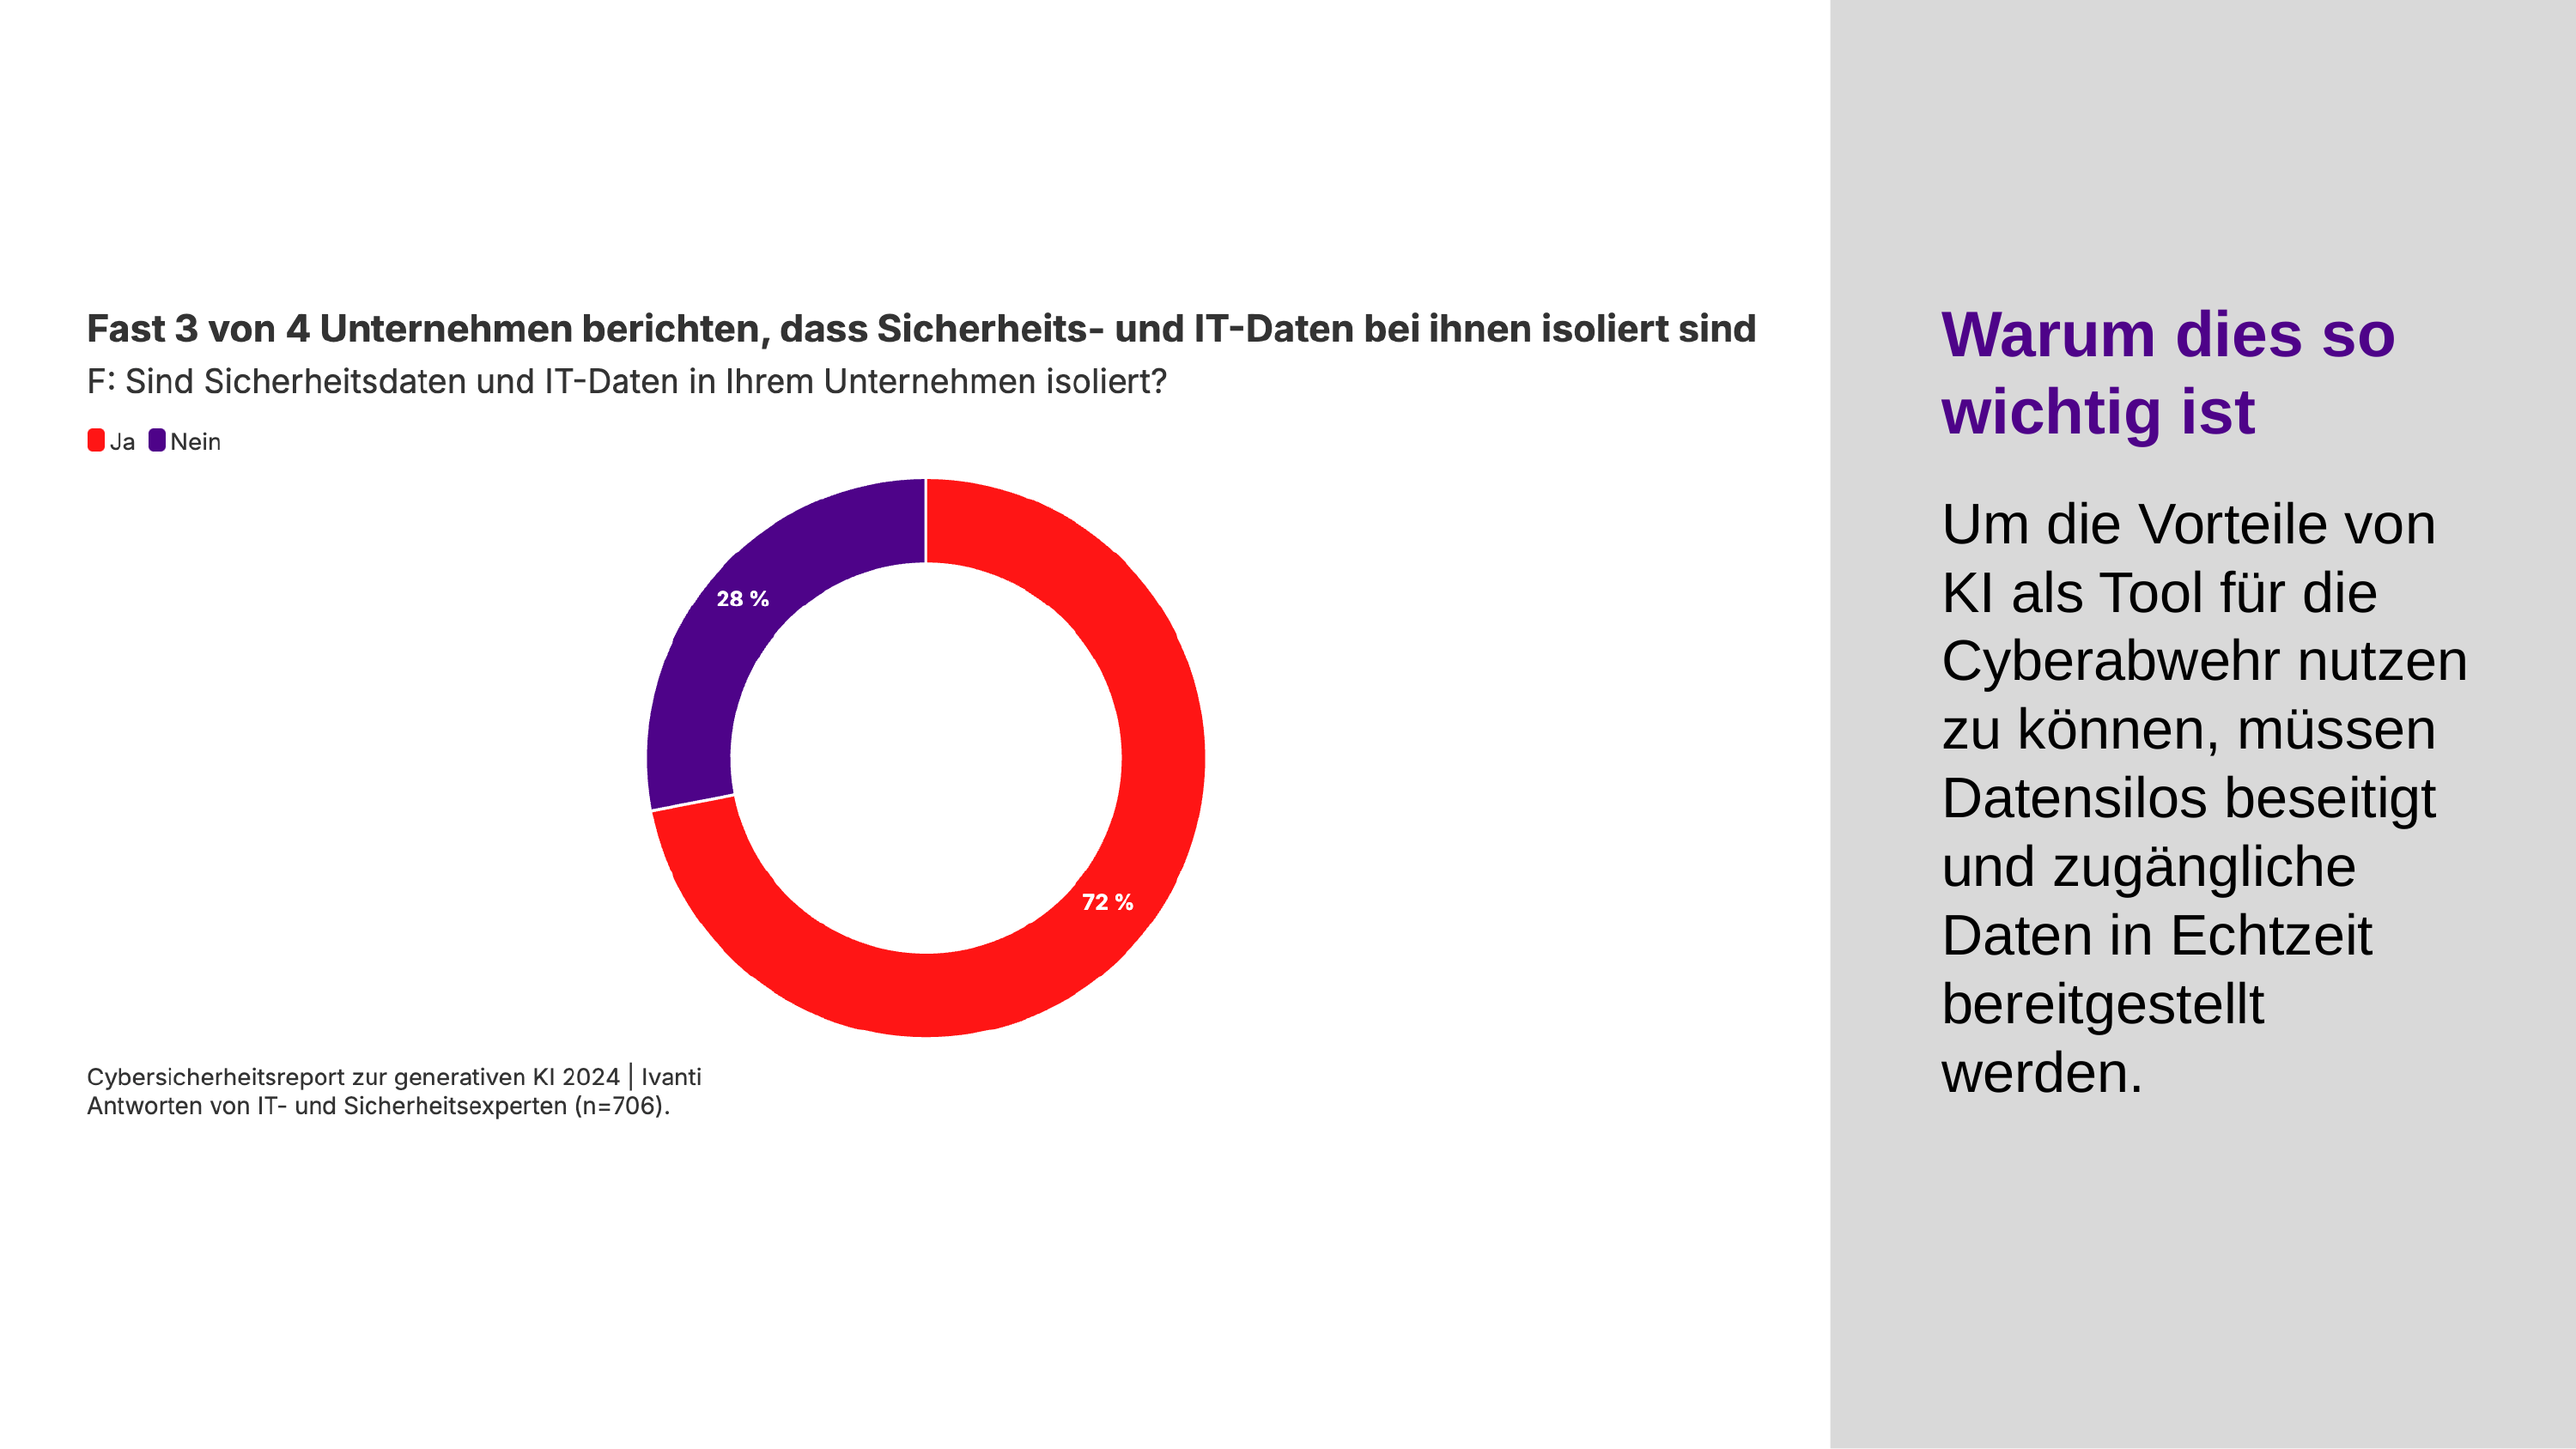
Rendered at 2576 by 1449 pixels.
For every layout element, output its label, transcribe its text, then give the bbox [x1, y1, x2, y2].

text_box [1829, 0, 2576, 1449]
text_box Um die Vorteile von KI als Tool für die Cyberabwehr nutzen zu können, müssen Datensilos beseitigt und zugängliche Daten in Echtzeit bereitgestellt werden. [1941, 417, 2491, 1307]
picture [68, 288, 1781, 1136]
text_box Warum dies so wichtig ist [1941, 292, 2576, 462]
